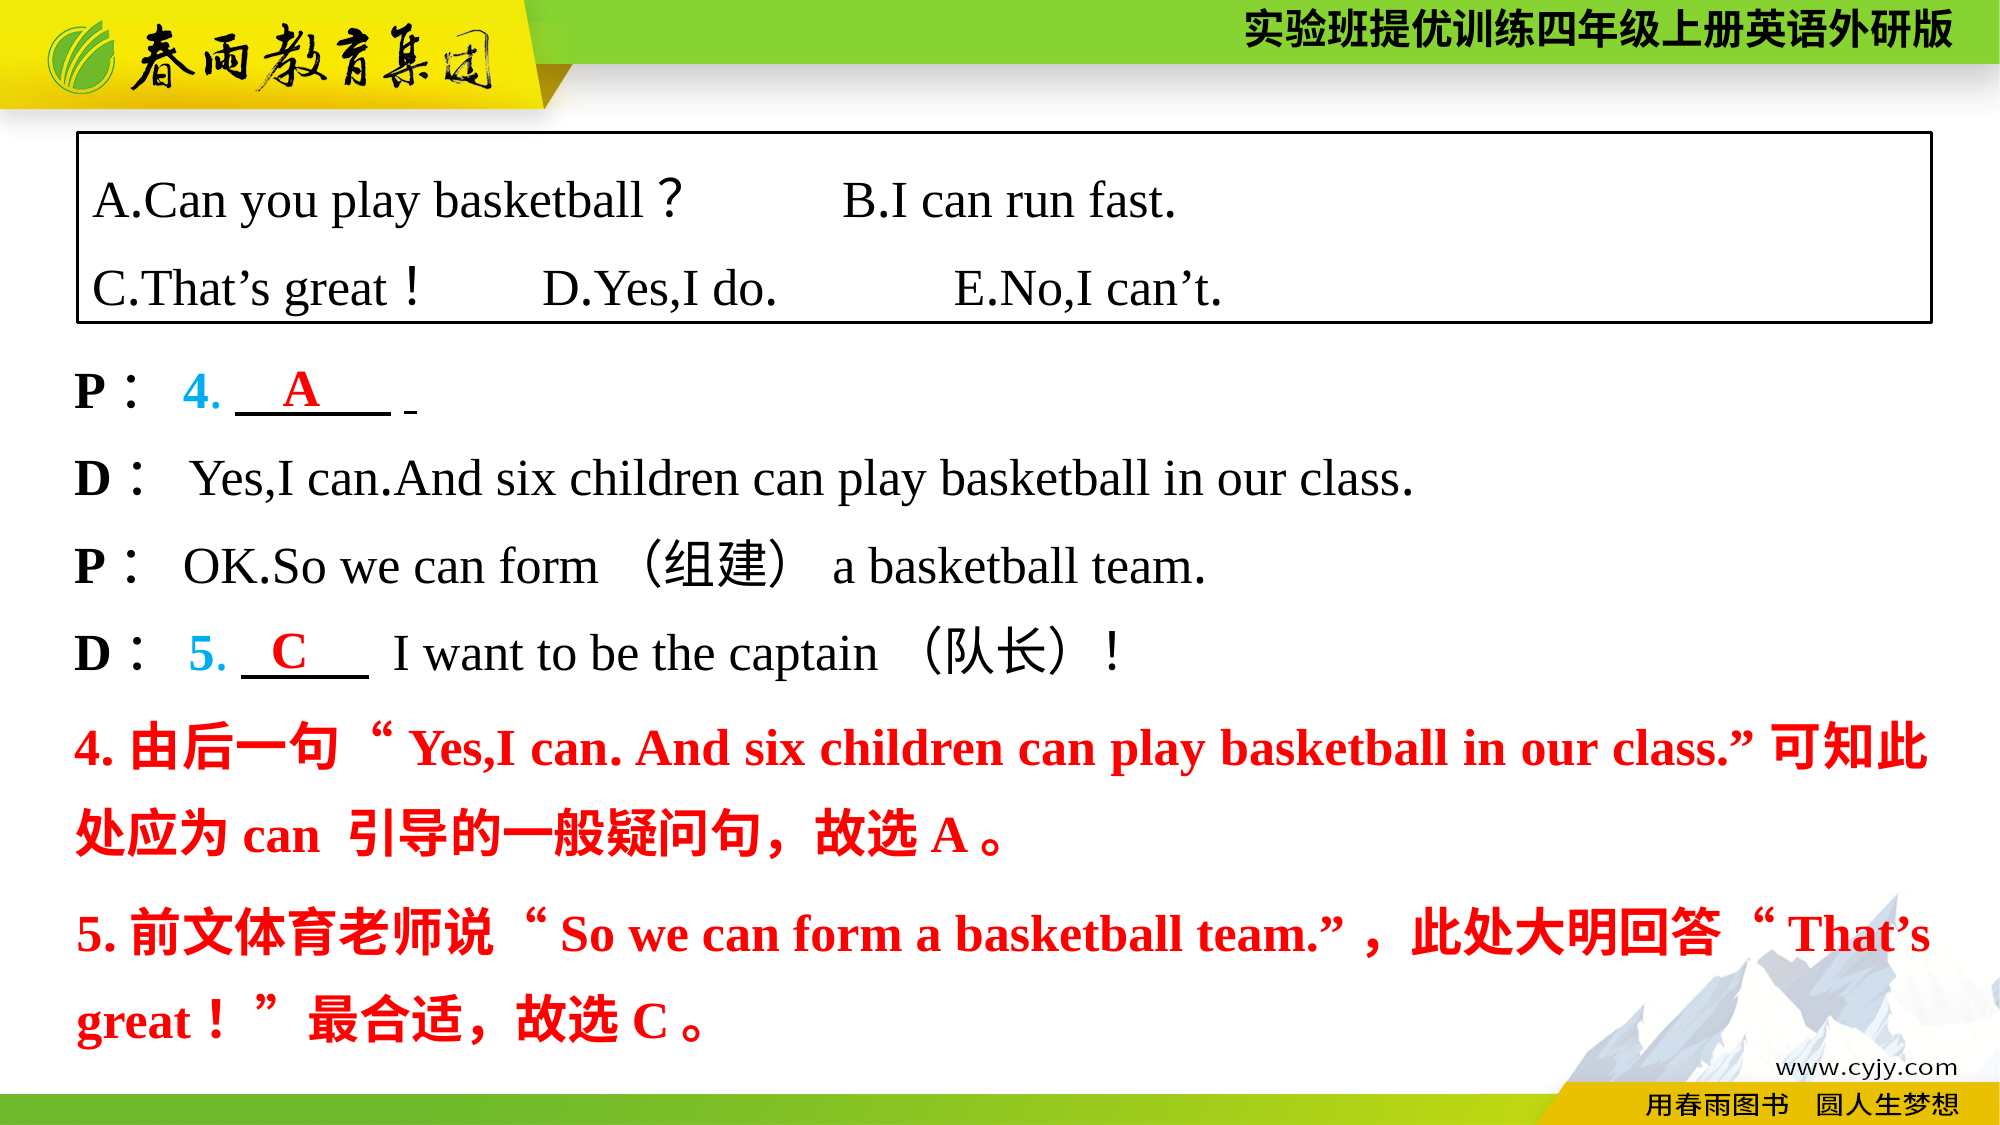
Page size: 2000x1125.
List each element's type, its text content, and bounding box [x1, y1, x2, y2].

text_box A.Can you play basketball？ B.I can run fast. C.That’s great！ D.Yes,I do. E.No,I can’t. [77, 132, 1932, 323]
text_box 4.由后一句“Yes,I can. And six children can play basketball in our class.”可知此处应为can 引导的一般疑问句，故选A。 [59, 680, 1944, 871]
list P：4. . D：Yes,I can.And six children can play basketball in our class. P：OK.So we can form（组建）a basketball team. D：5. I want to be the captain（队长）！ [59, 323, 1944, 680]
text_box 5.前文体育老师说“So we can form a basketball team.”，此处大明回答“That’s great！”最合适，故选C。 [61, 866, 1946, 1057]
text_box C [256, 584, 324, 680]
picture [0, 0, 2000, 1125]
text_box A [267, 321, 336, 425]
